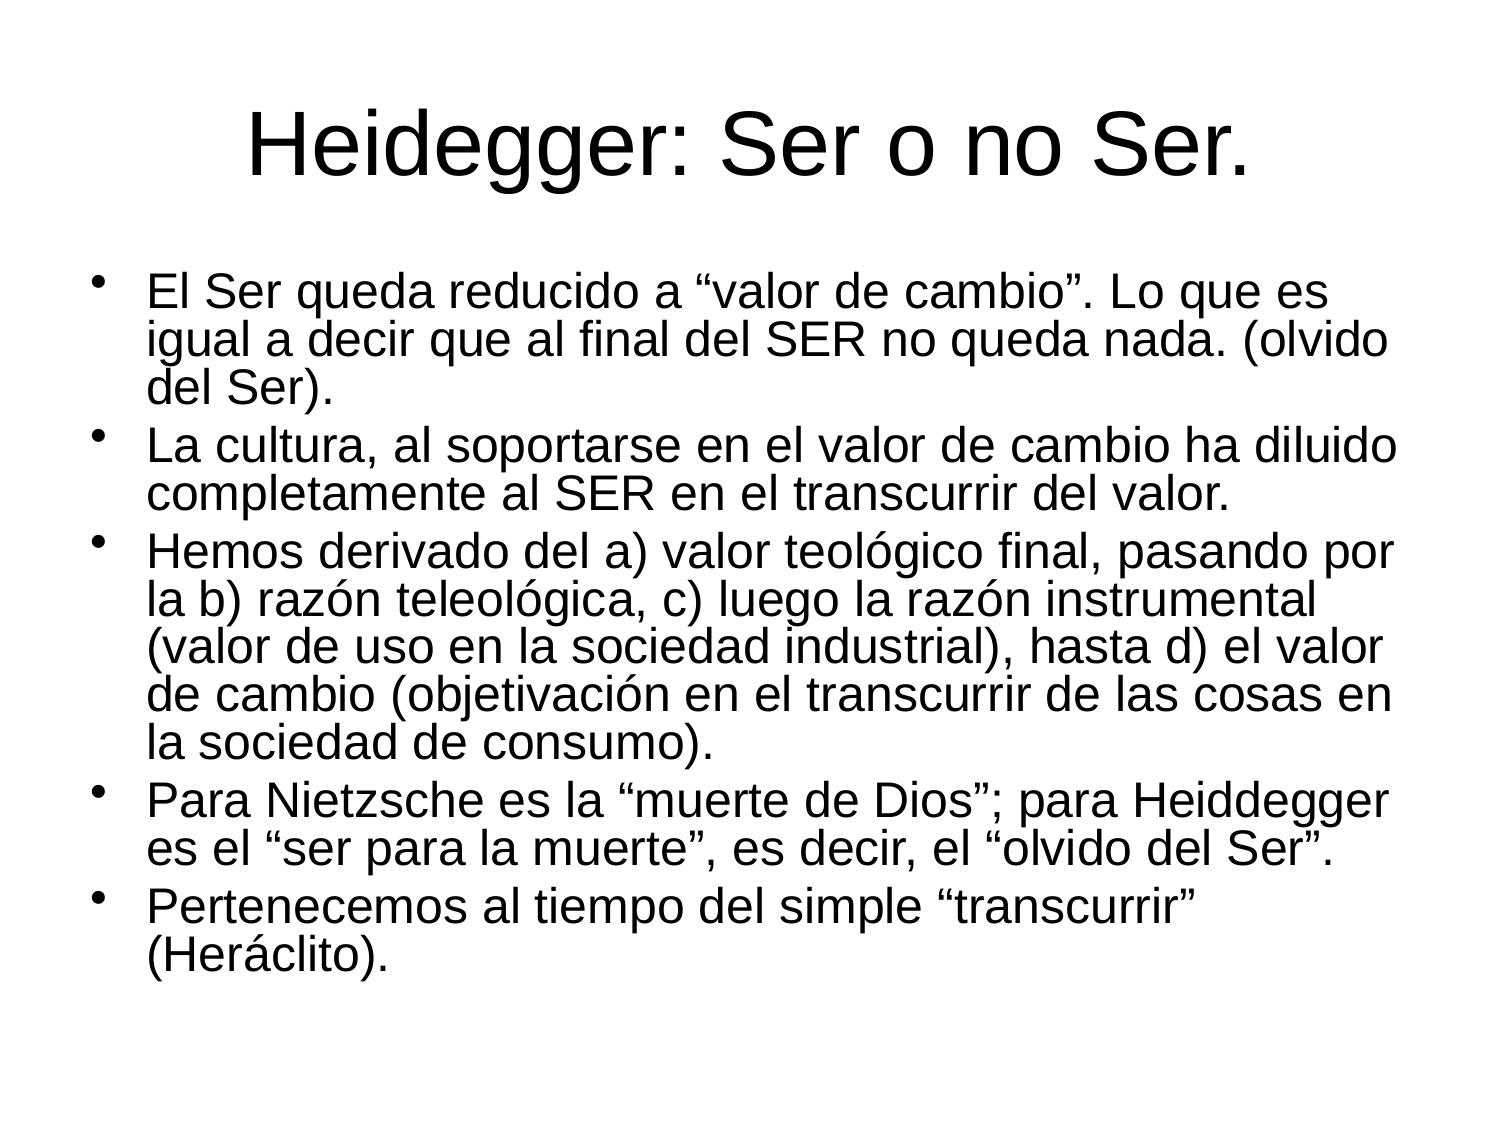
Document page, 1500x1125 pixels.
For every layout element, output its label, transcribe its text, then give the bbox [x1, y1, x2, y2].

list El Ser queda reducido a “valor de cambio”. Lo que es igual a decir que al final del SER no queda nada. (olvido del Ser). La cultura, al soportarse en el valor de cambio ha diluido completamente al SER en el transcurrir del valor. Hemos derivado del a) valor teológico final, pasando por la b) razón teleológica, c) luego la razón instrumental (valor de uso en la sociedad industrial), hasta d) el valor de cambio (objetivación en el transcurrir de las cosas en la sociedad de consumo). Para Nietzsche es la “muerte de Dios”; para Heiddegger es el “ser para la muerte”, es decir, el “olvido del Ser”. Pertenecemos al tiempo del simple “transcurrir” (Heráclito). [74, 262, 1426, 1006]
title Heidegger: Ser o no Ser. [74, 44, 1426, 233]
